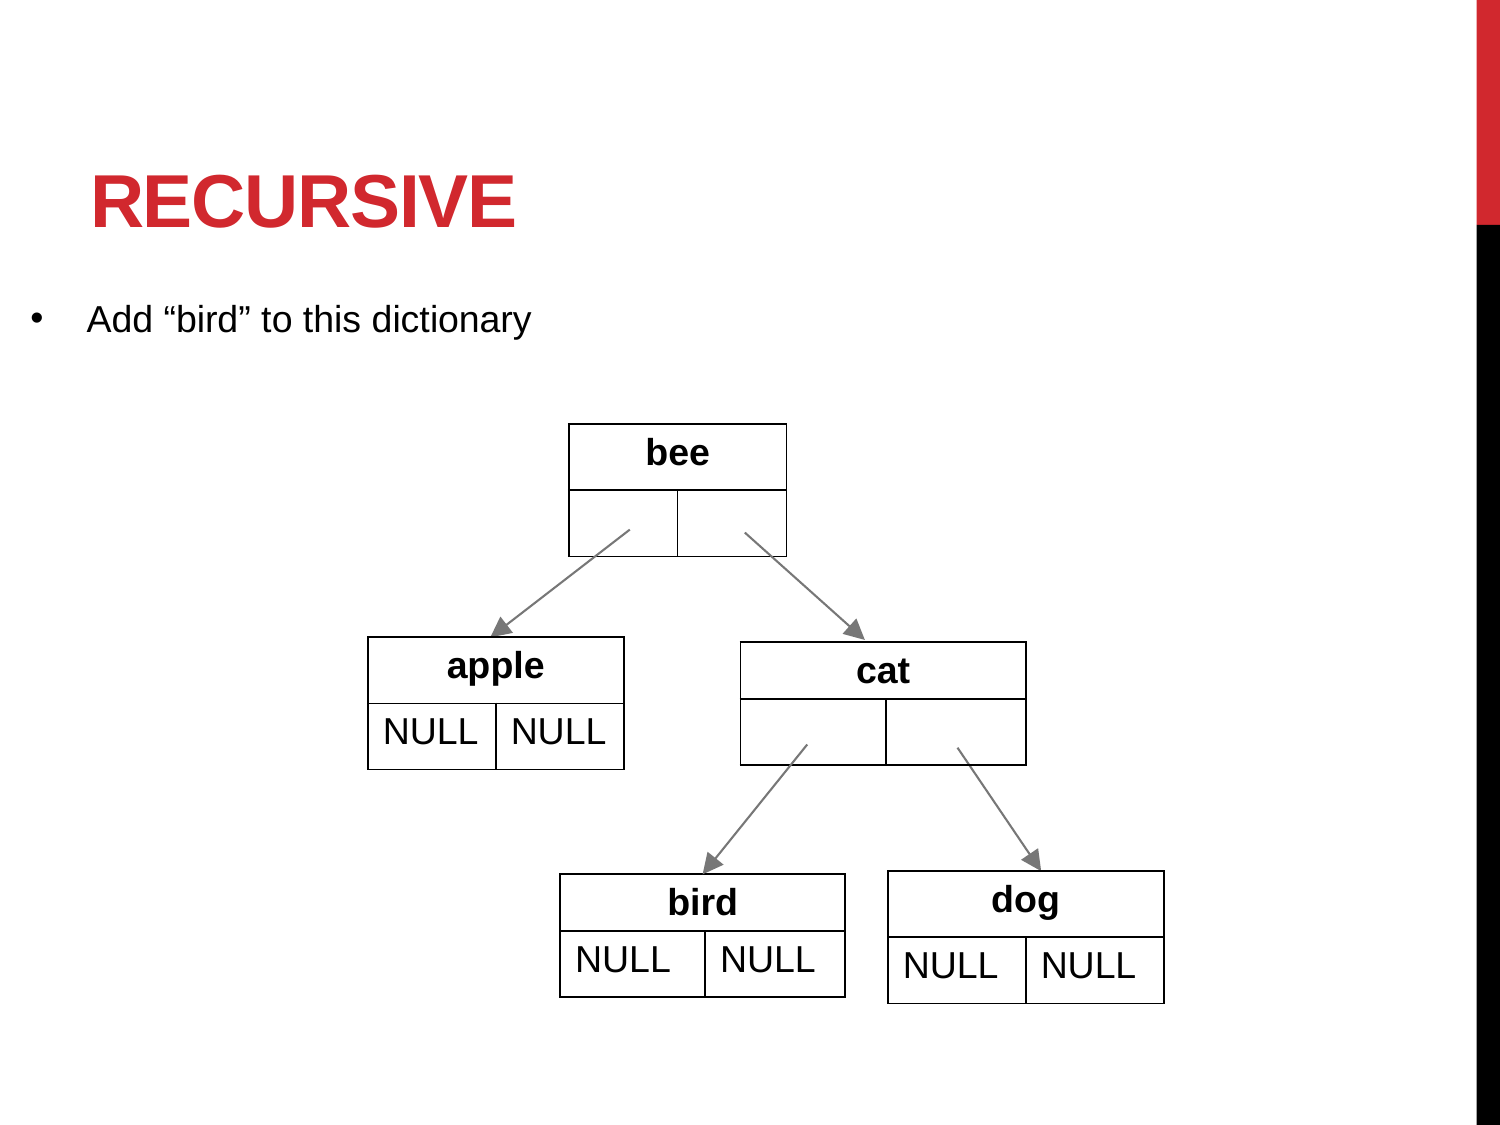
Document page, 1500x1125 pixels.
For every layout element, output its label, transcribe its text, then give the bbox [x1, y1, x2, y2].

table_cell NULL [369, 704, 495, 769]
table_header bee [570, 425, 786, 489]
table_header dog [889, 872, 1163, 936]
table_cell [678, 491, 786, 556]
table_cell [887, 700, 1025, 764]
table_header cat [741, 643, 1025, 698]
table_cell NULL [1027, 938, 1163, 1003]
table_header bird [561, 875, 844, 930]
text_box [956, 747, 1042, 872]
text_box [702, 744, 808, 875]
title recursive [75, 25, 1025, 250]
list Add “bird” to this dictionary [15, 287, 1465, 491]
table_header apple [369, 638, 623, 703]
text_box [744, 531, 866, 641]
table_cell [570, 491, 677, 556]
table_cell [741, 700, 885, 764]
table_cell NULL [497, 704, 623, 769]
table_cell NULL [889, 938, 1025, 1003]
table_cell NULL [561, 932, 704, 996]
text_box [489, 529, 631, 638]
table_cell NULL [706, 932, 844, 996]
